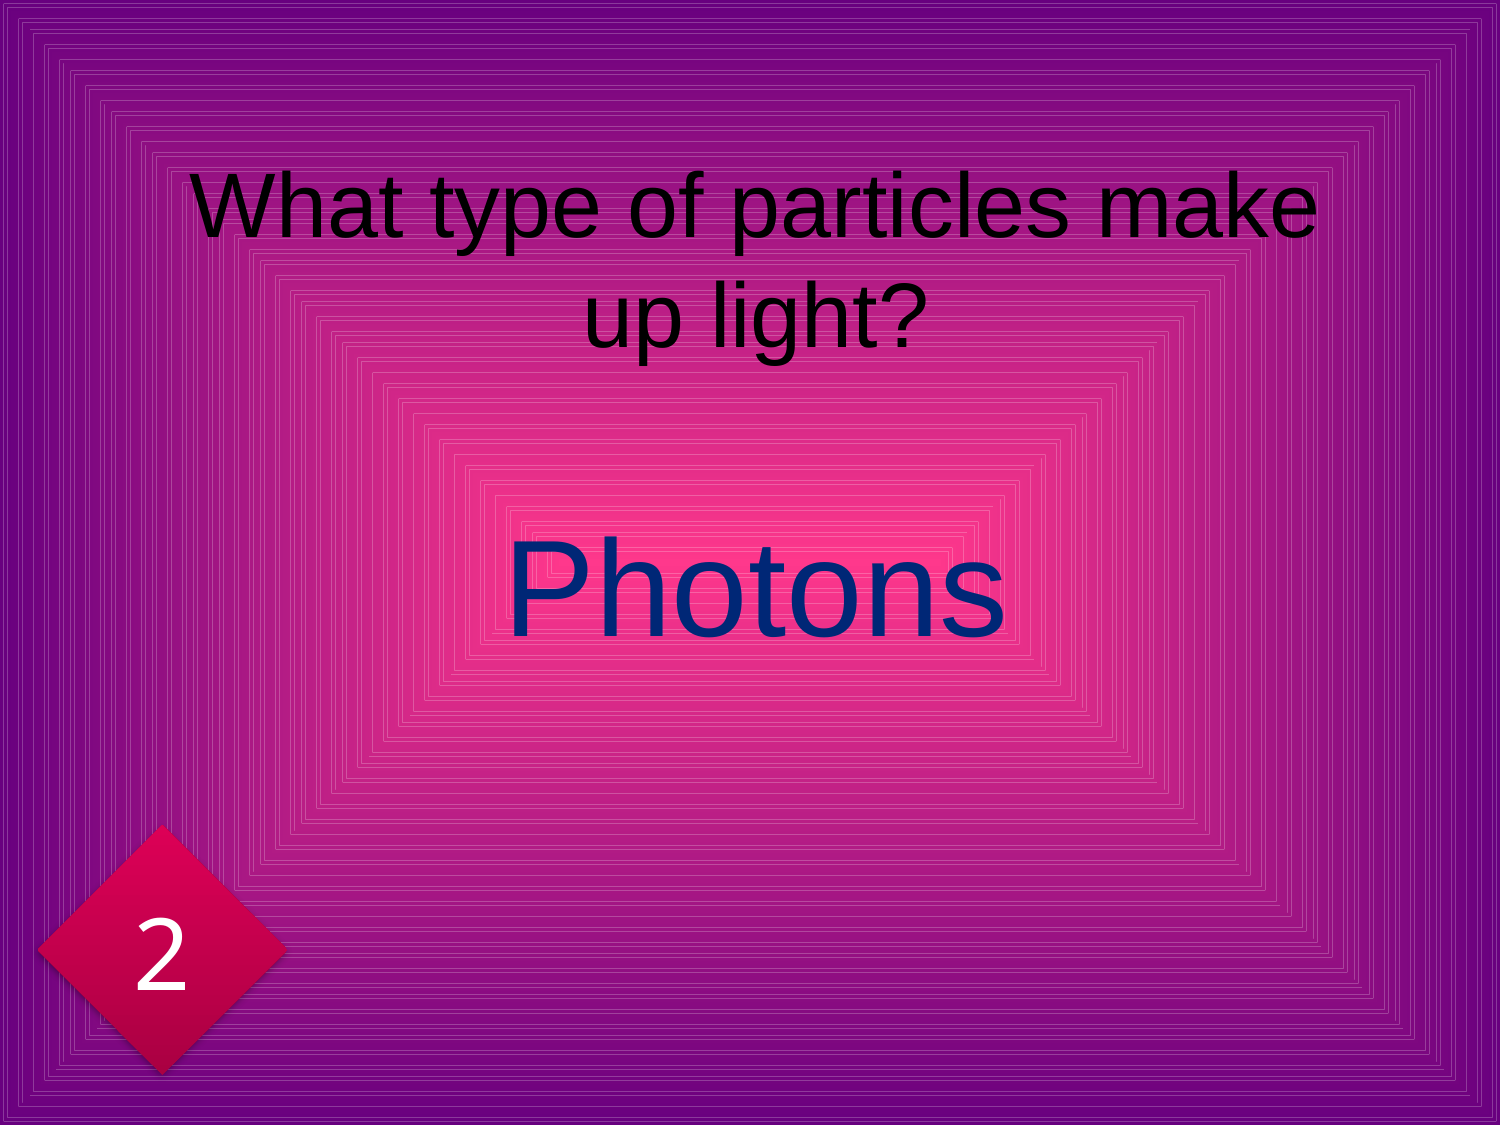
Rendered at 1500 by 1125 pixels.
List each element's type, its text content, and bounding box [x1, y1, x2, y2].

title What type of particles make up light? [112, 87, 1401, 426]
text_box 2 [37, 825, 288, 1075]
text_box Photons [112, 412, 1400, 750]
